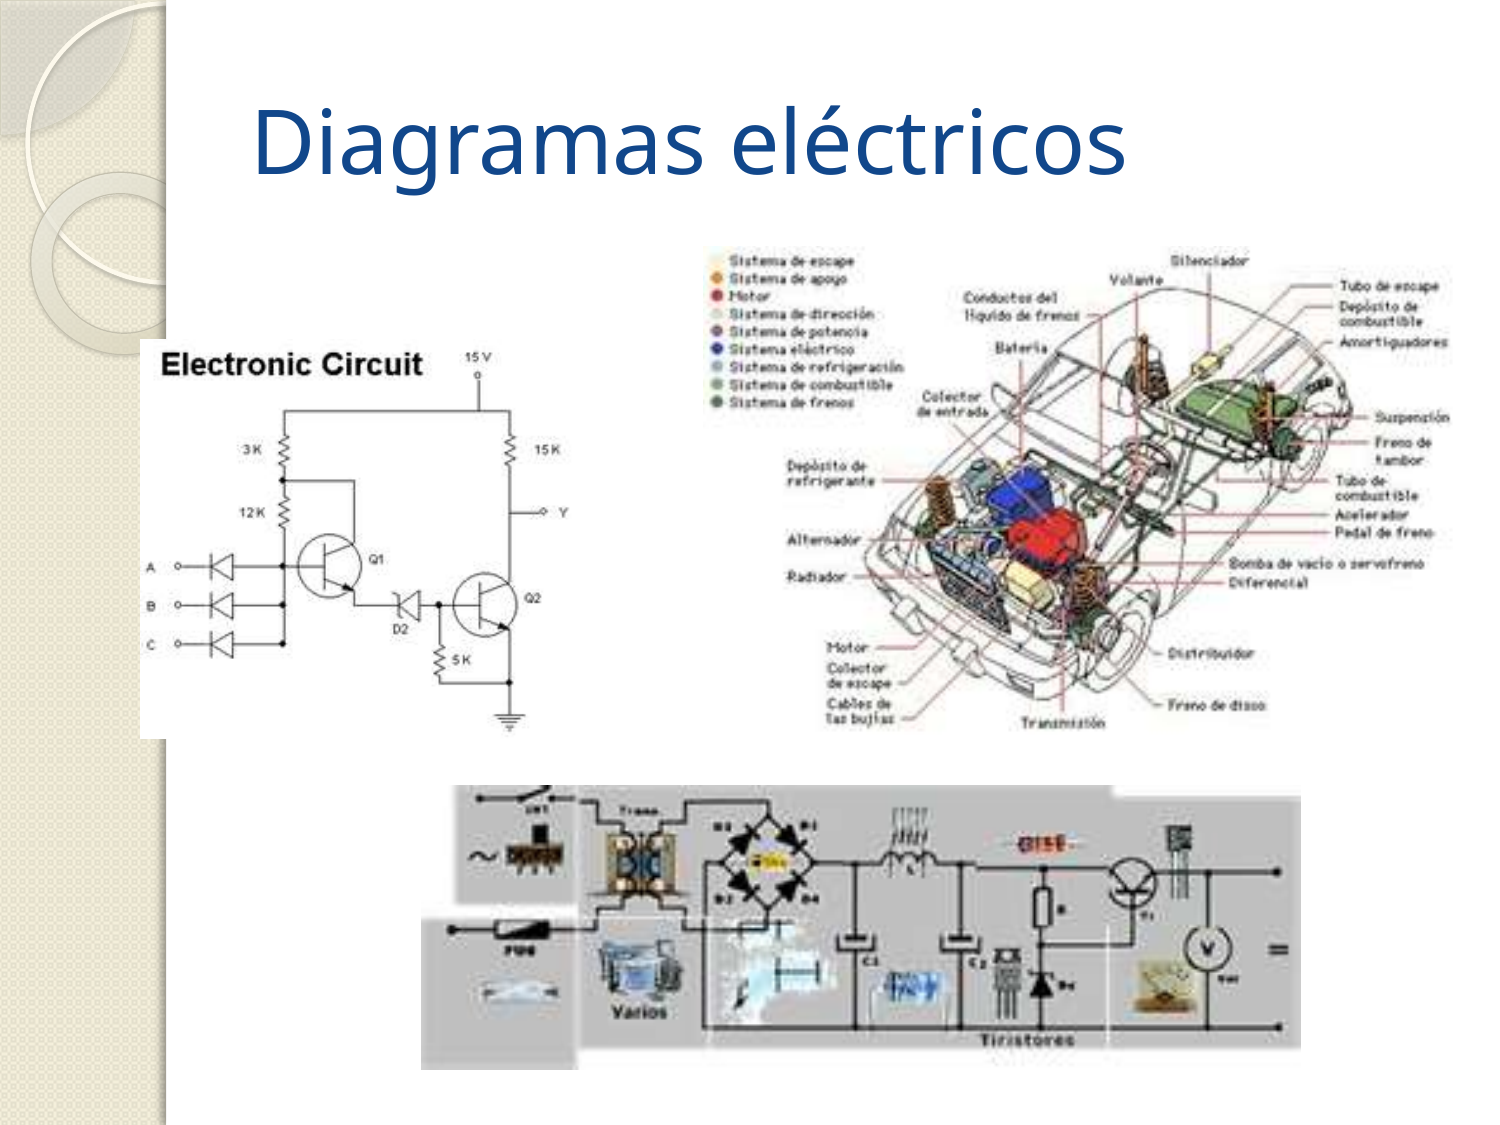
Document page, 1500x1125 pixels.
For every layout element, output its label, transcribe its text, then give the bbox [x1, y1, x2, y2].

picture [421, 784, 1302, 1070]
picture [702, 245, 1463, 743]
picture [140, 339, 585, 739]
title Diagramas eléctricos [235, 45, 1466, 233]
